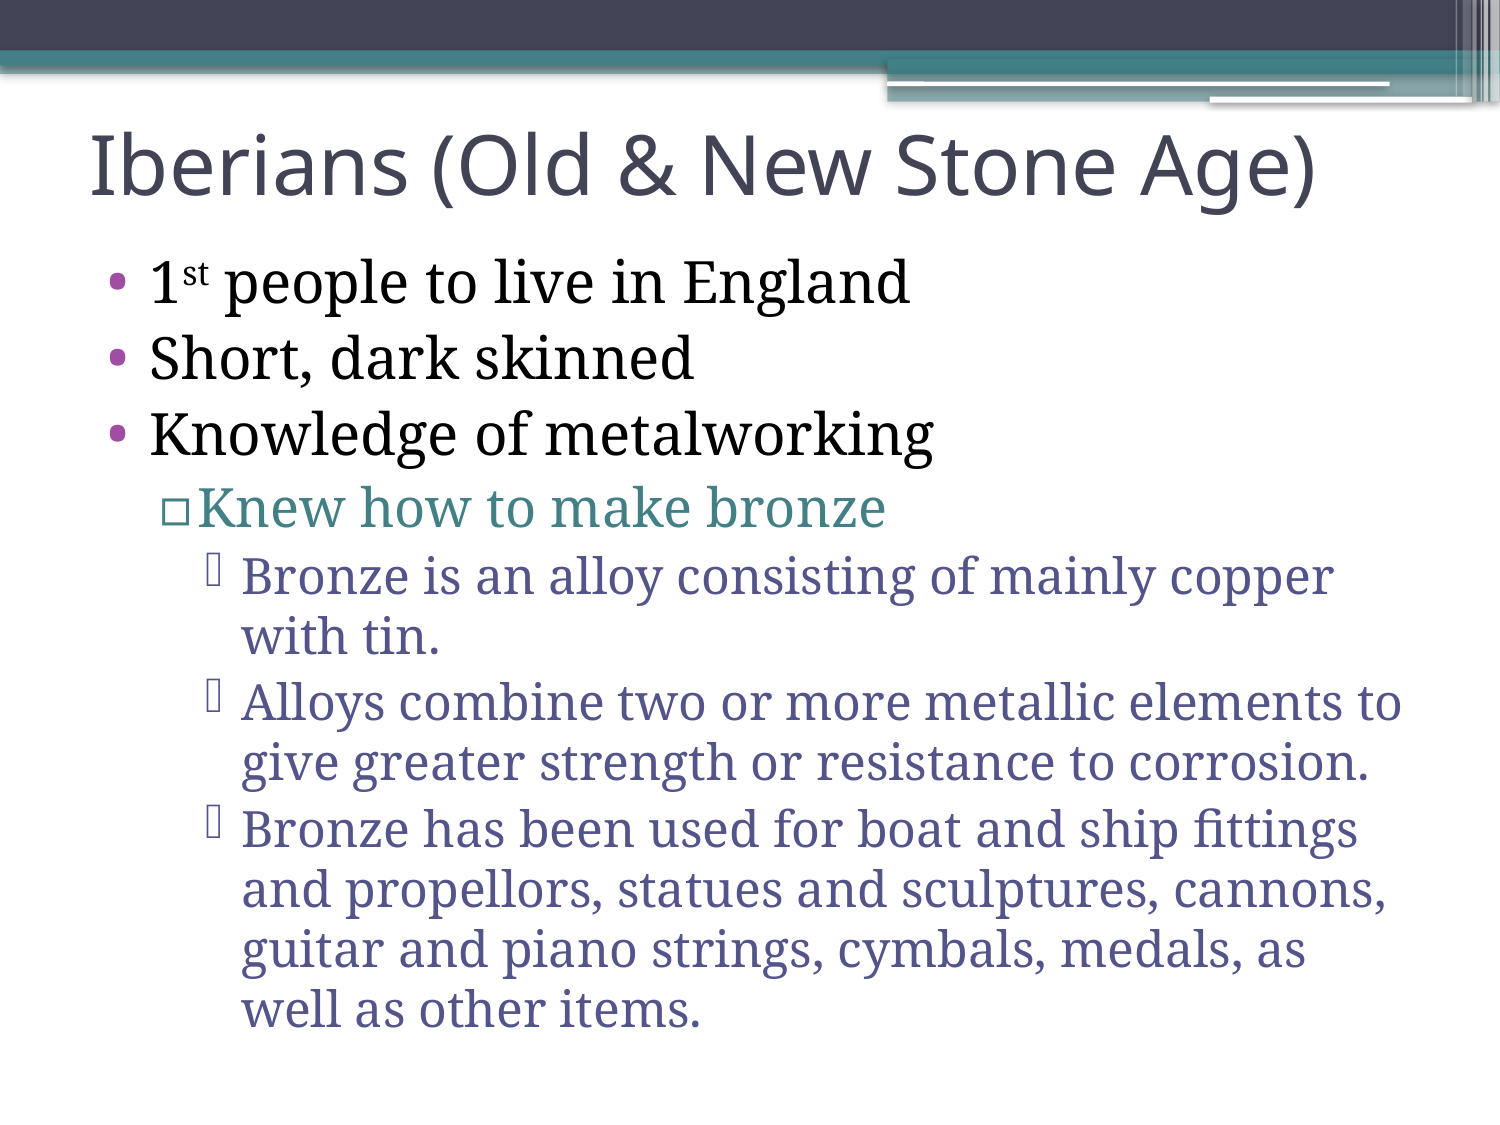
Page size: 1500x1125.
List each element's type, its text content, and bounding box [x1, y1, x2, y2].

title Iberians (Old & New Stone Age) [75, 75, 1425, 237]
list 1st people to live in England Short, dark skinned Knowledge of metalworking Knew how to make bronze Bronze is an alloy consisting of mainly copper with tin. Alloys combine two or more metallic elements to give greater strength or resistance to corrosion. Bronze has been used for boat and ship fittings and propellors, statues and sculptures, cannons, guitar and piano strings, cymbals, medals, as well as other items. [75, 237, 1425, 1079]
